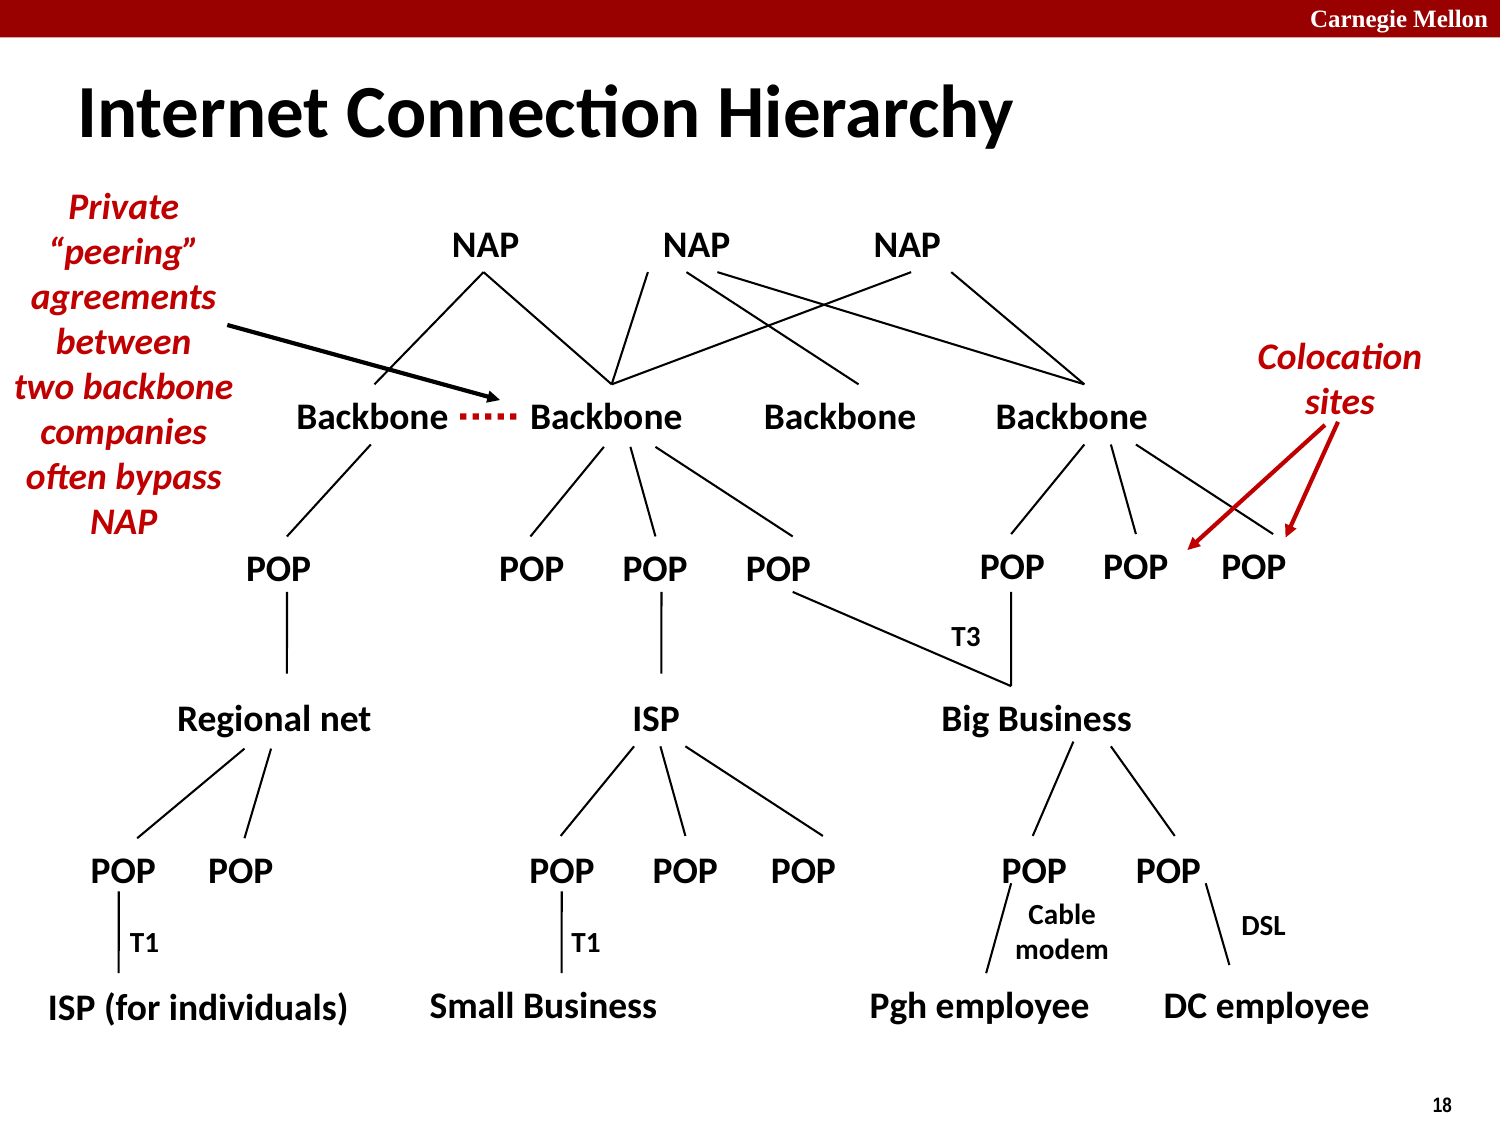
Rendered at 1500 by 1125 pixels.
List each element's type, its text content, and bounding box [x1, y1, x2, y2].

text_box POP [1206, 534, 1311, 595]
text_box POP [75, 838, 171, 899]
text_box Backbone [748, 384, 932, 445]
text_box [1187, 424, 1326, 550]
text_box Backbone [281, 384, 464, 445]
text_box Pgh employee [854, 973, 1105, 1034]
text_box T3 [936, 609, 996, 660]
text_box POP [964, 534, 1061, 595]
text_box POP [730, 536, 827, 597]
text_box Private “peering” agreements between two backbone companies often bypass NAP [0, 174, 249, 550]
text_box Regional net [162, 686, 396, 747]
text_box POP [193, 838, 289, 899]
text_box POP [986, 838, 1083, 899]
text_box T1 [114, 915, 175, 966]
text_box ISP (for individuals) [32, 975, 365, 1036]
text_box POP [755, 838, 860, 899]
text_box ISP [617, 686, 696, 747]
text_box NAP [436, 212, 535, 273]
text_box DC employee [1148, 973, 1385, 1034]
text_box POP [607, 536, 703, 597]
text_box Big Business [926, 686, 1148, 747]
text_box DSL [1226, 898, 1301, 949]
text_box [227, 324, 500, 403]
text_box POP [230, 536, 327, 597]
text_box POP [484, 536, 580, 597]
text_box Backbone [515, 384, 698, 445]
text_box Small Business [414, 973, 673, 1034]
title Internet Connection Hierarchy [62, 54, 1301, 150]
text_box POP [637, 838, 734, 899]
text_box POP [1087, 534, 1184, 595]
text_box NAP [858, 212, 957, 273]
text_box Colocation sites [1242, 324, 1438, 430]
text_box POP [1120, 838, 1217, 899]
text_box POP [514, 838, 610, 899]
text_box NAP [647, 212, 746, 273]
text_box T1 [556, 915, 623, 966]
text_box Cable modem [1000, 887, 1125, 973]
text_box [1285, 421, 1339, 538]
text_box Backbone [980, 384, 1164, 445]
